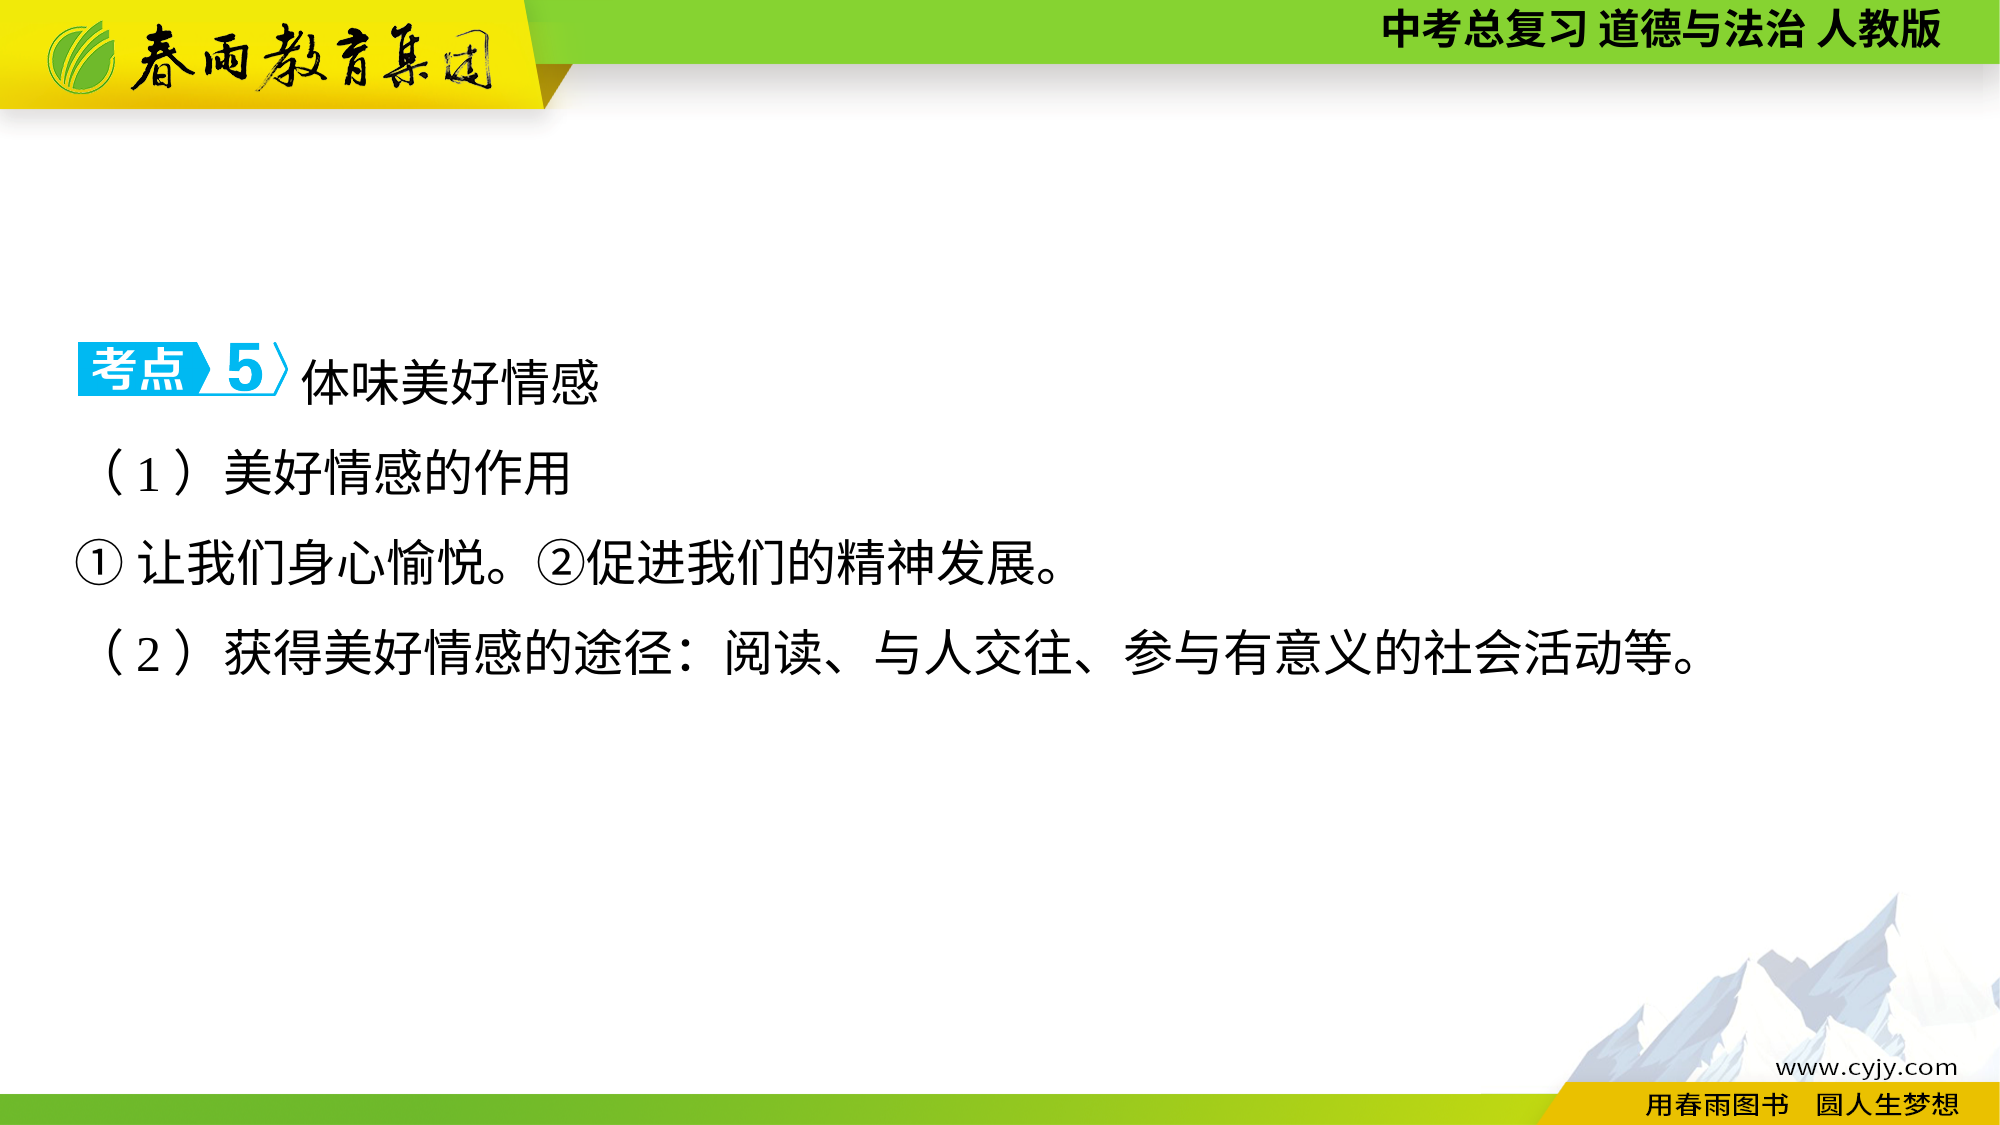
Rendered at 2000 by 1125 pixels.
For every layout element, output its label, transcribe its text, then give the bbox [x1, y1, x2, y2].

picture [0, 0, 2000, 1125]
list 体味美好情感 （1）美好情感的作用 ①让我们身心愉悦。②促进我们的精神发展。 （2）获得美好情感的途径：阅读、与人交往、参与有意义的社会活动等。 [59, 313, 1944, 681]
